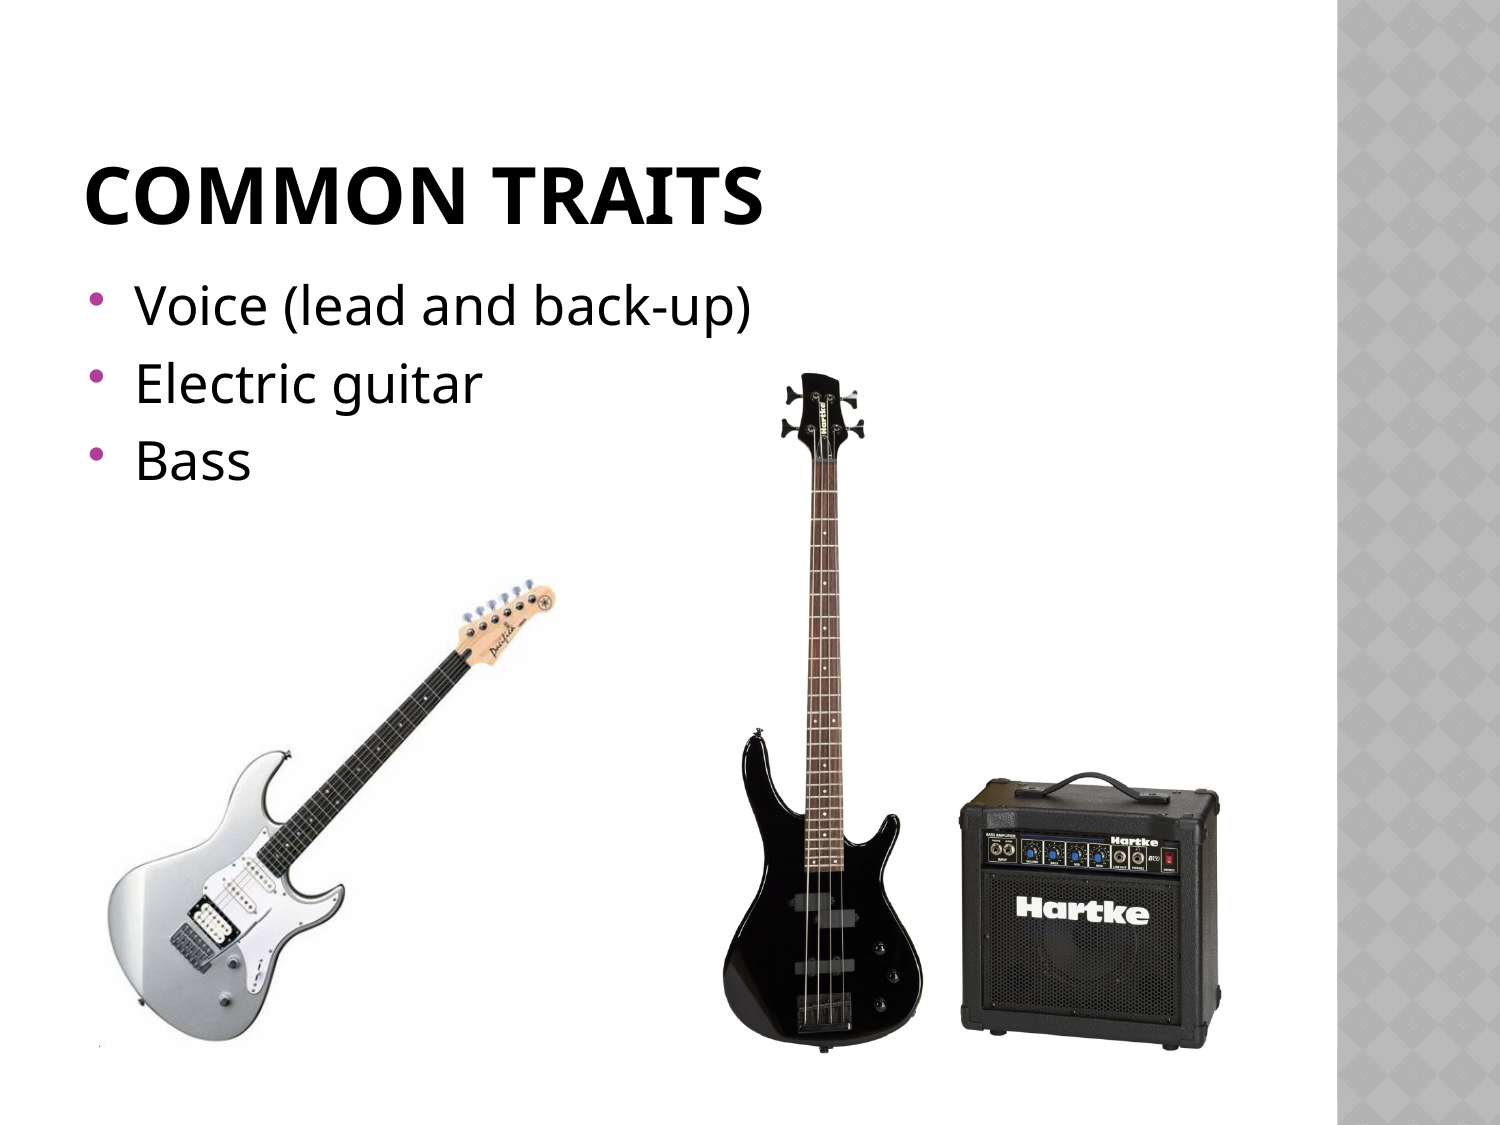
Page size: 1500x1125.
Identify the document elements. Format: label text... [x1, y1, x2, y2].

picture [99, 575, 563, 1048]
list Voice (lead and back-up) Electric guitar Bass [75, 264, 1263, 1059]
title Common Traits [75, 52, 1263, 240]
picture [711, 361, 1232, 1065]
